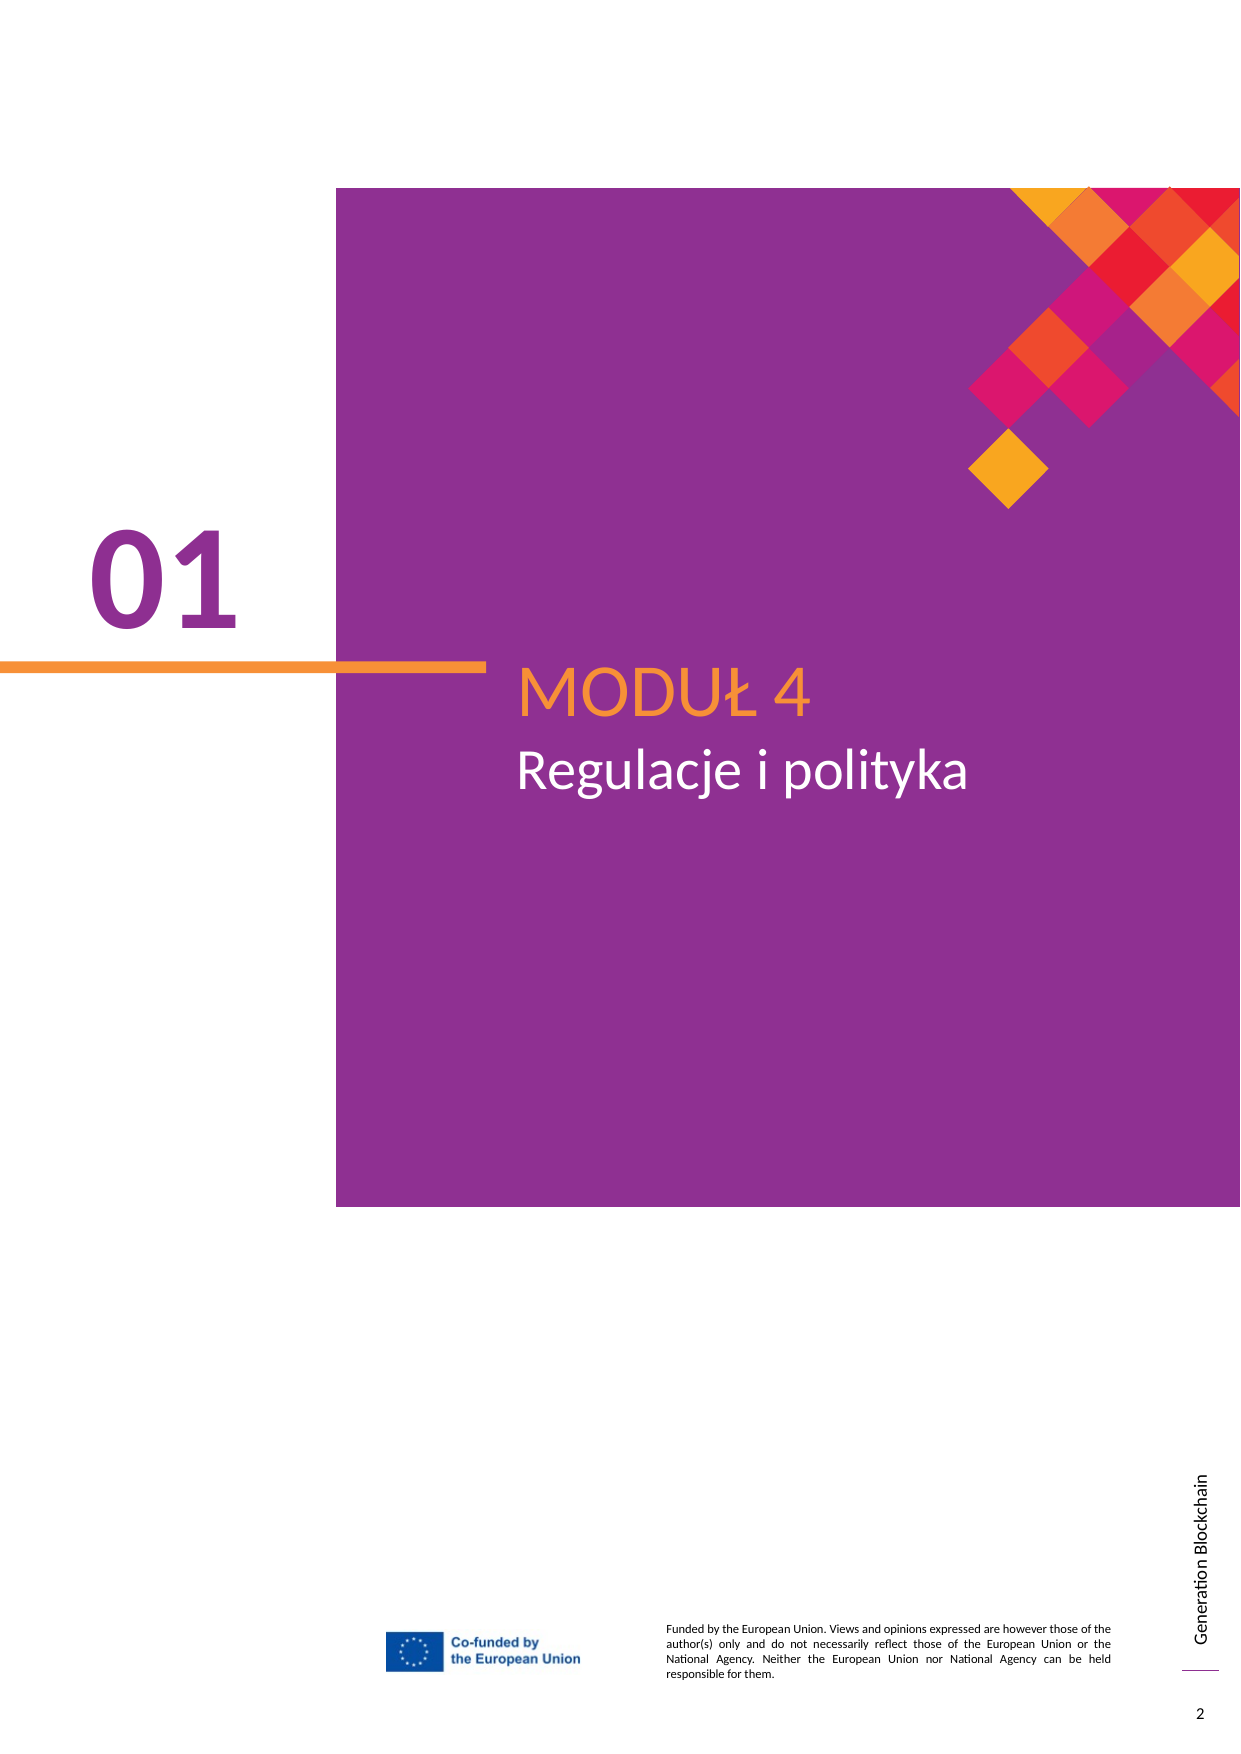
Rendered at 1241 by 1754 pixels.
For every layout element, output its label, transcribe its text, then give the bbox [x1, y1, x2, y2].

slide_number 2 [1169, 1674, 1231, 1751]
list MODUŁ 4 Regulacje i polityka [501, 634, 1209, 975]
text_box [386, 1614, 1126, 1690]
list 01 [74, 471, 375, 727]
